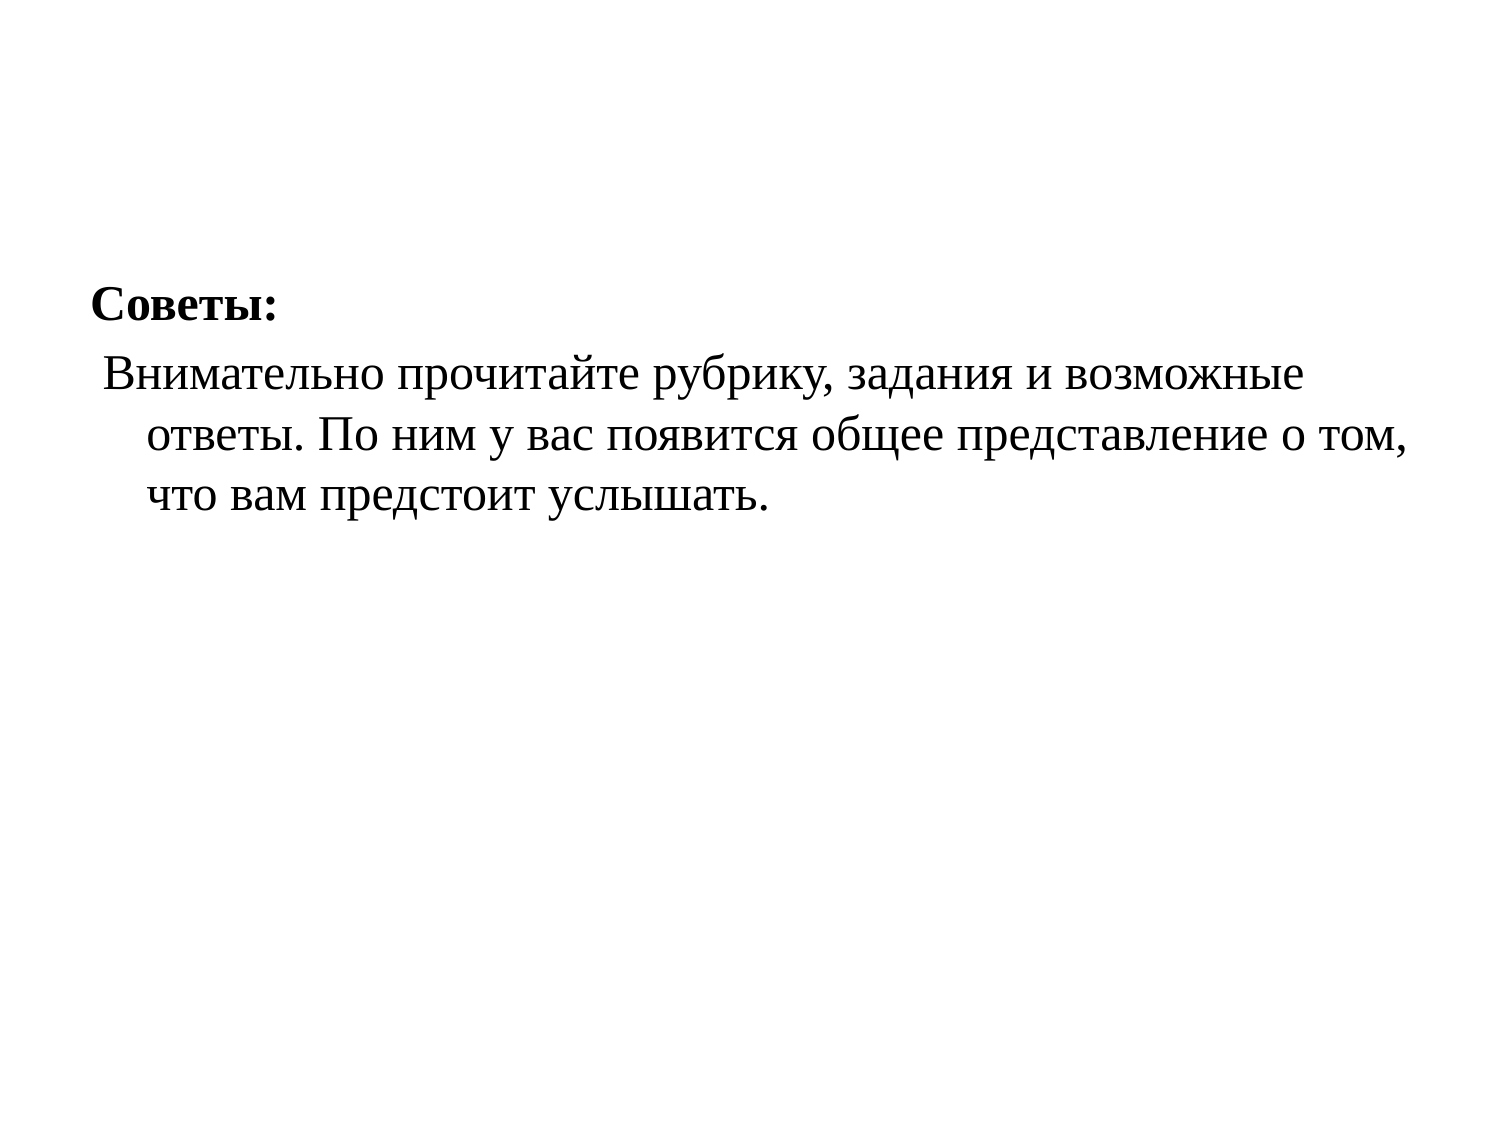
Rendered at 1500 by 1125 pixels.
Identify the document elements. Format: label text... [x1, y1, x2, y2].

list Советы: Внимательно прочитайте рубрику, задания и возможные ответы. По ним у вас появится общее представление о том, что вам предстоит услышать. [75, 262, 1425, 1005]
